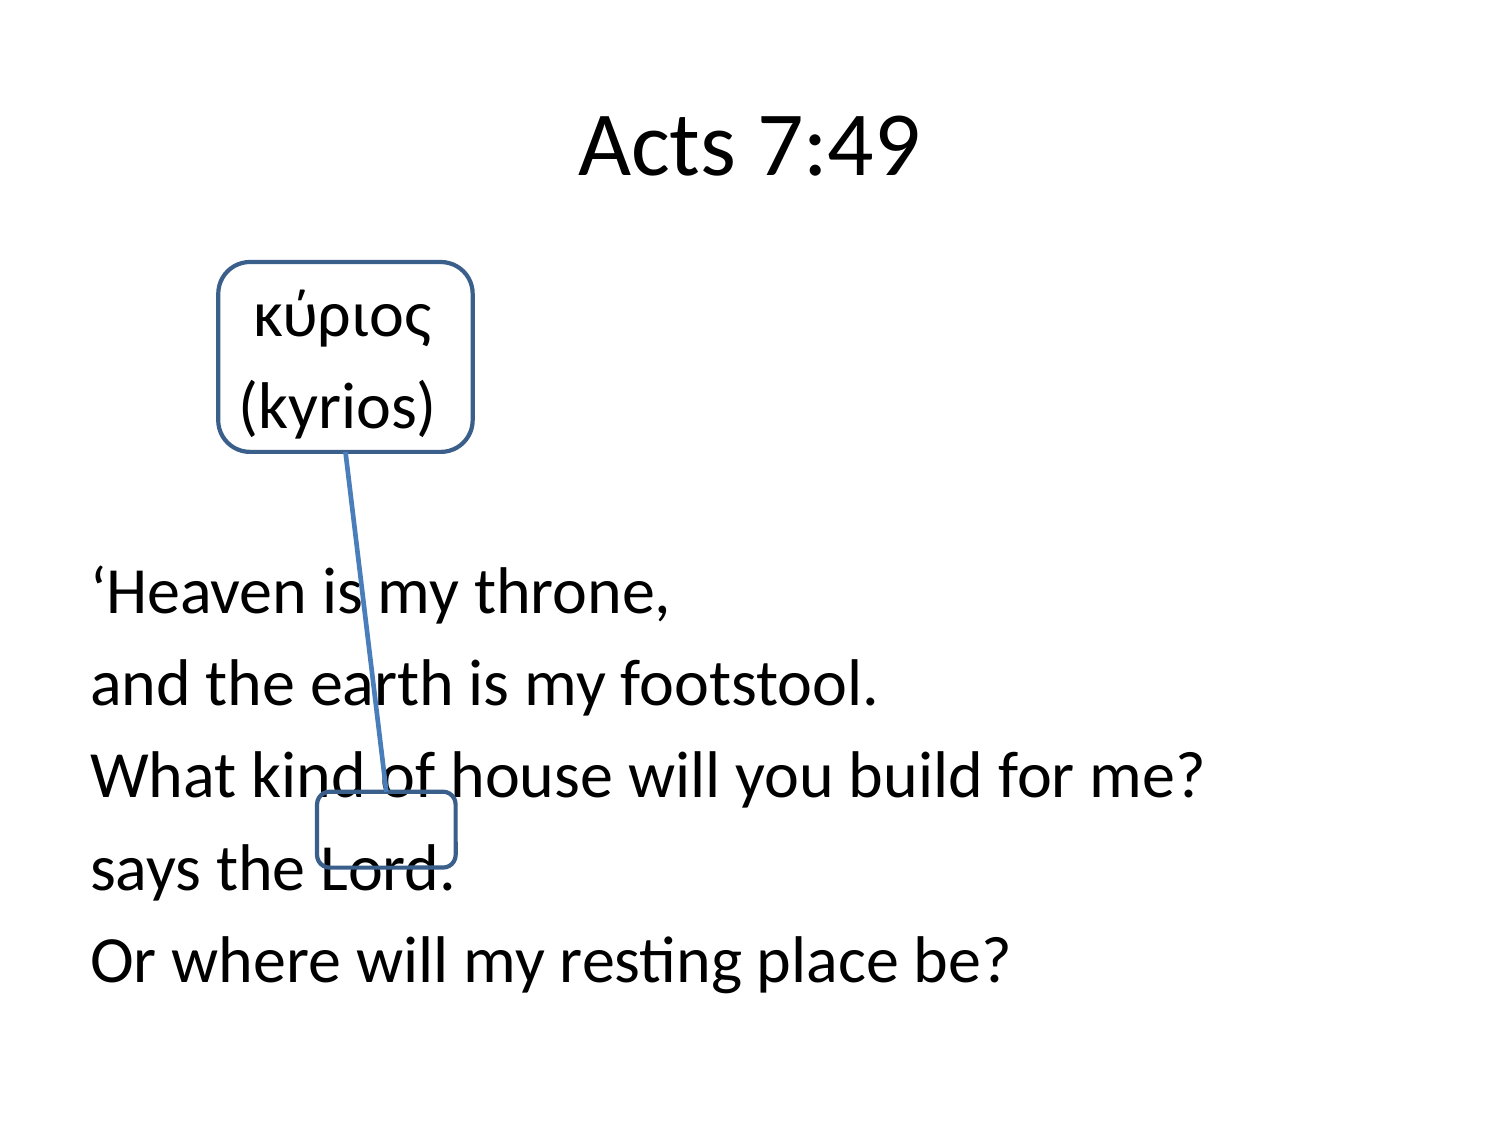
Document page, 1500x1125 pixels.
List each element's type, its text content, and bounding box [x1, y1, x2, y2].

title Acts 7:49 [75, 45, 1425, 233]
text_box [216, 259, 475, 454]
list κύριος (kyrios) ‘Heaven is my throne, and the earth is my footstool. What kind of house will you build for me? says the Lord. Or where will my resting place be? [75, 262, 1425, 1005]
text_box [345, 451, 387, 792]
text_box [314, 789, 458, 870]
